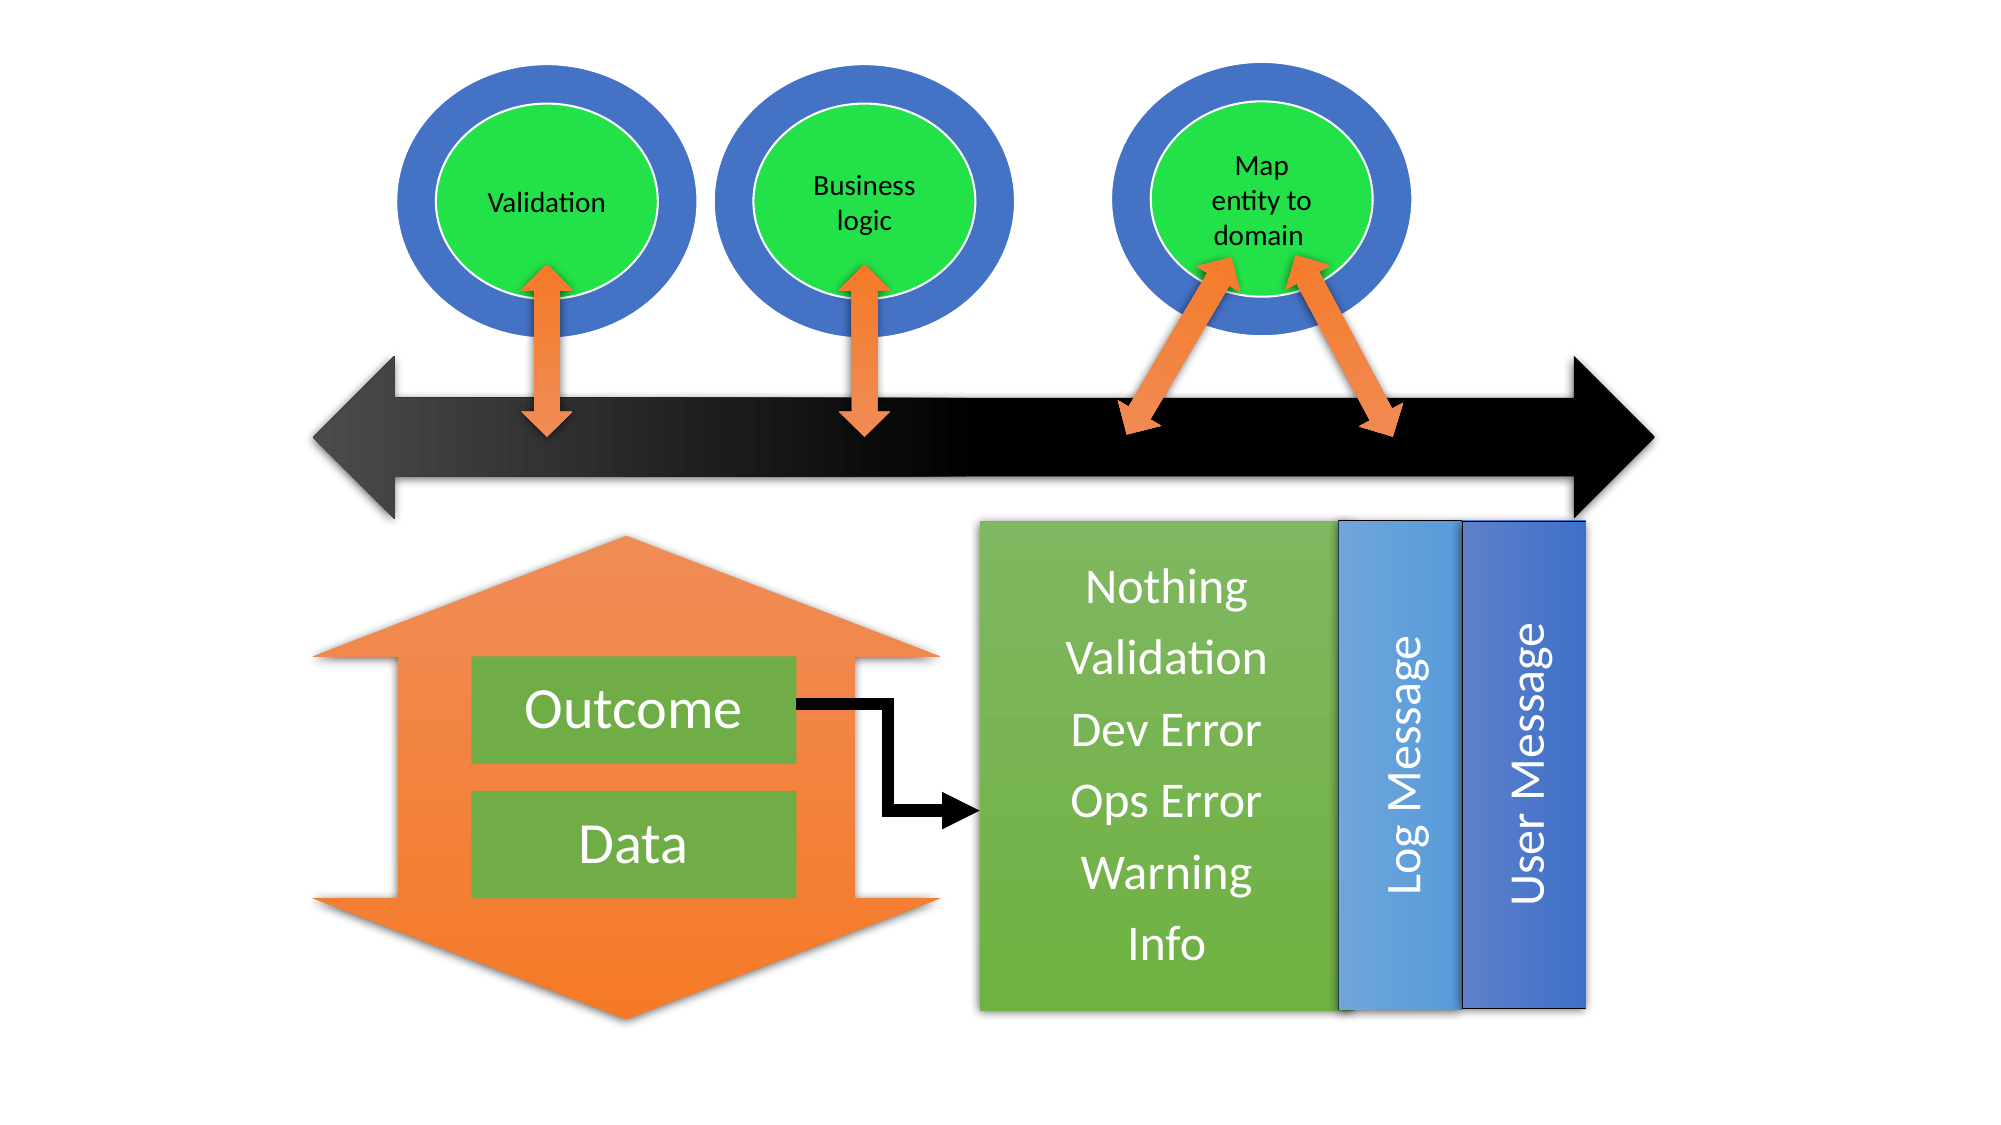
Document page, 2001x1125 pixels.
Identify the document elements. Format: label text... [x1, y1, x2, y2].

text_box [796, 703, 980, 811]
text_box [471, 656, 797, 899]
text_box Log Message [1338, 520, 1456, 1010]
text_box User Message [1462, 520, 1586, 1009]
text_box Nothing Validation Dev Error Ops Error Warning Info [979, 521, 1332, 1011]
text_box [312, 535, 940, 1019]
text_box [313, 61, 1656, 519]
